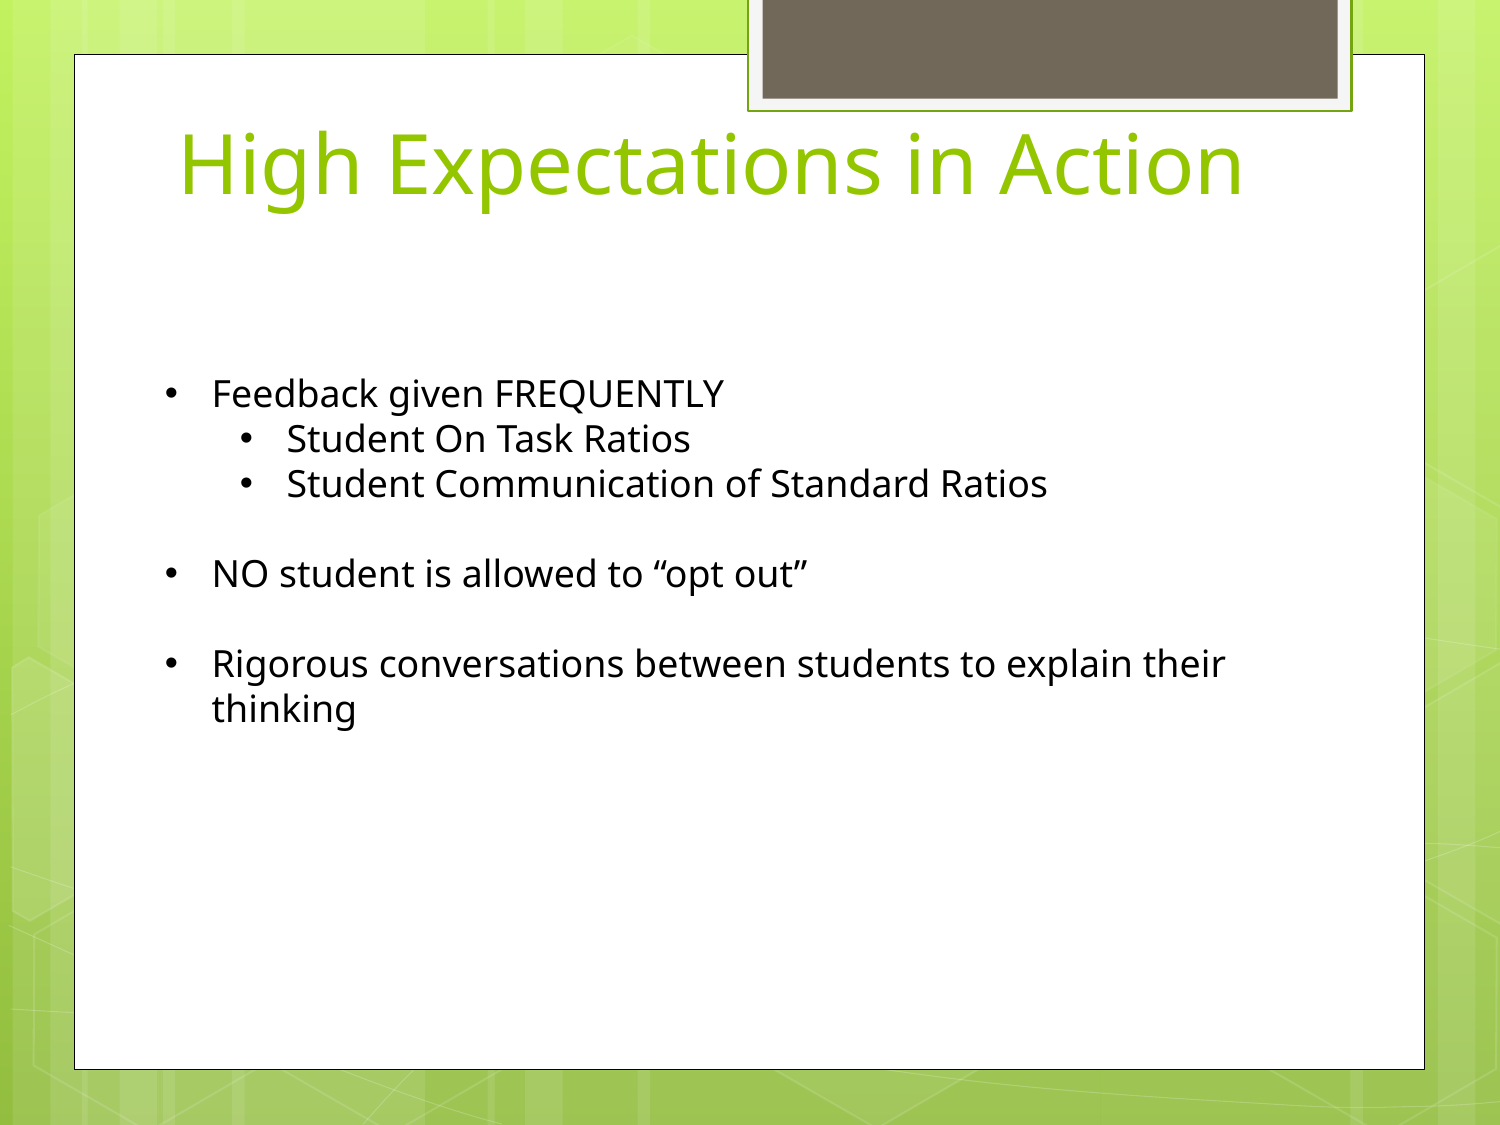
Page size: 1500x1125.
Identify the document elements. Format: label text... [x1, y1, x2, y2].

text_box Feedback given FREQUENTLY Student On Task Ratios Student Communication of Standard Ratios NO student is allowed to “opt out” Rigorous conversations between students to explain their thinking [149, 362, 1350, 738]
title High Expectations in Action [162, 99, 1429, 219]
